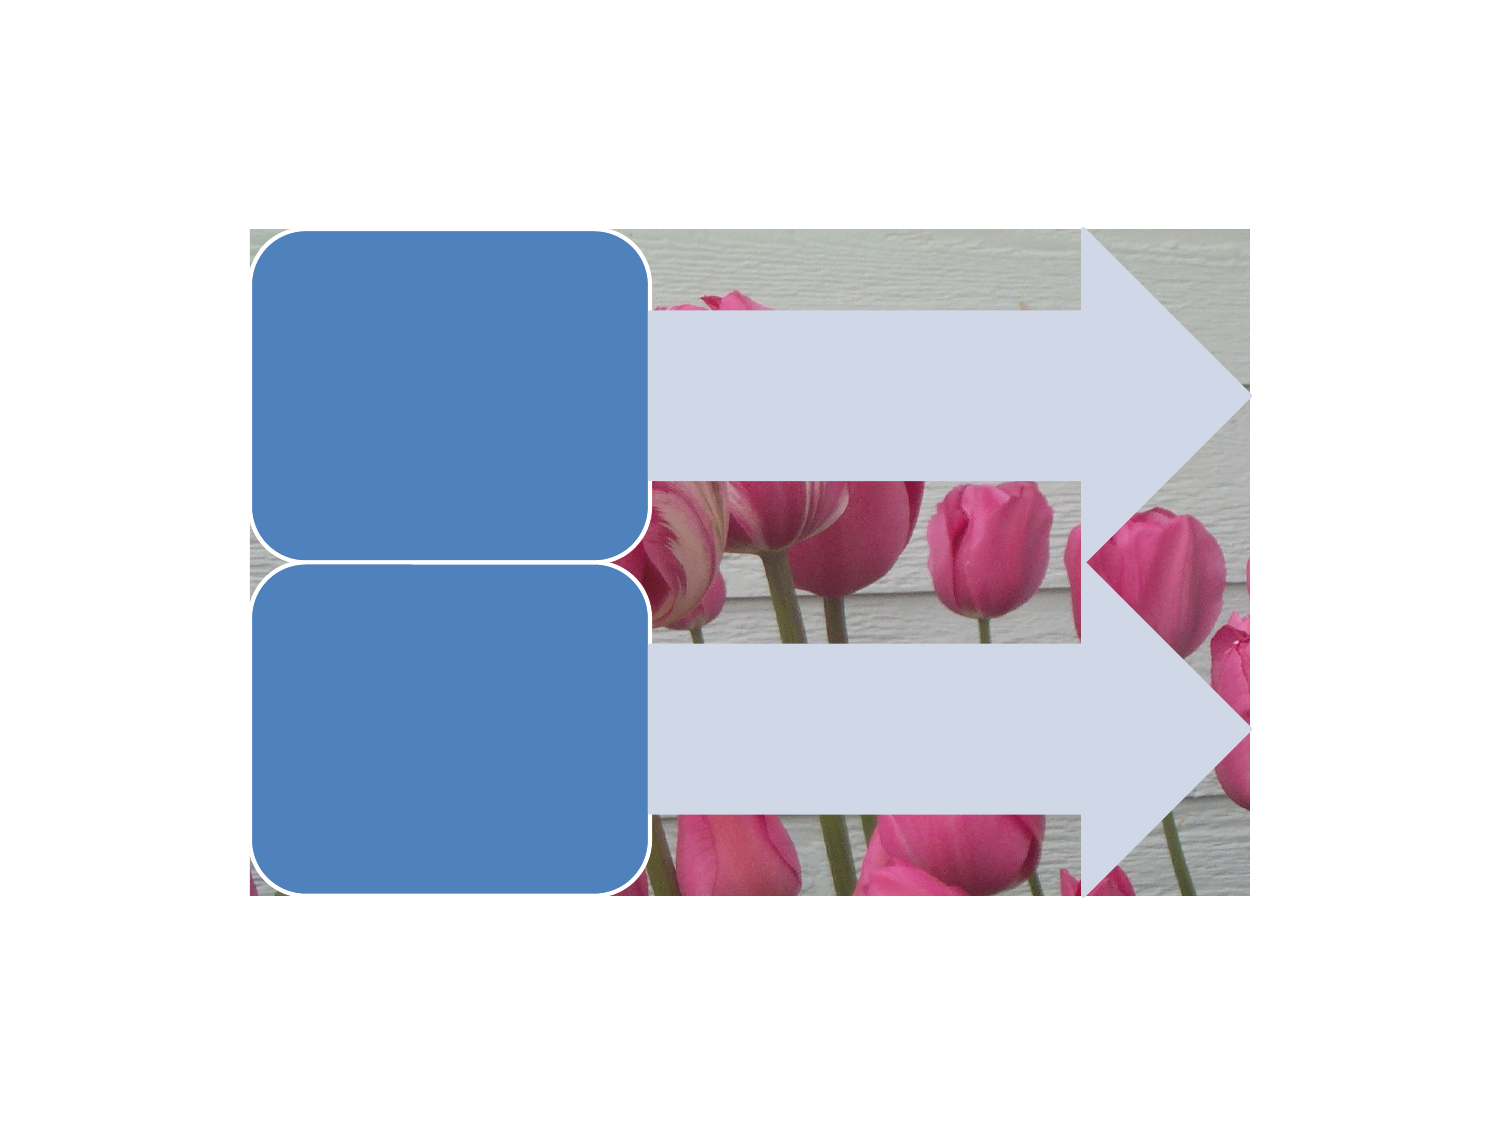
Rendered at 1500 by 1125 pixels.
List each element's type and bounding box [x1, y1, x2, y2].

text_box [249, 228, 1251, 897]
